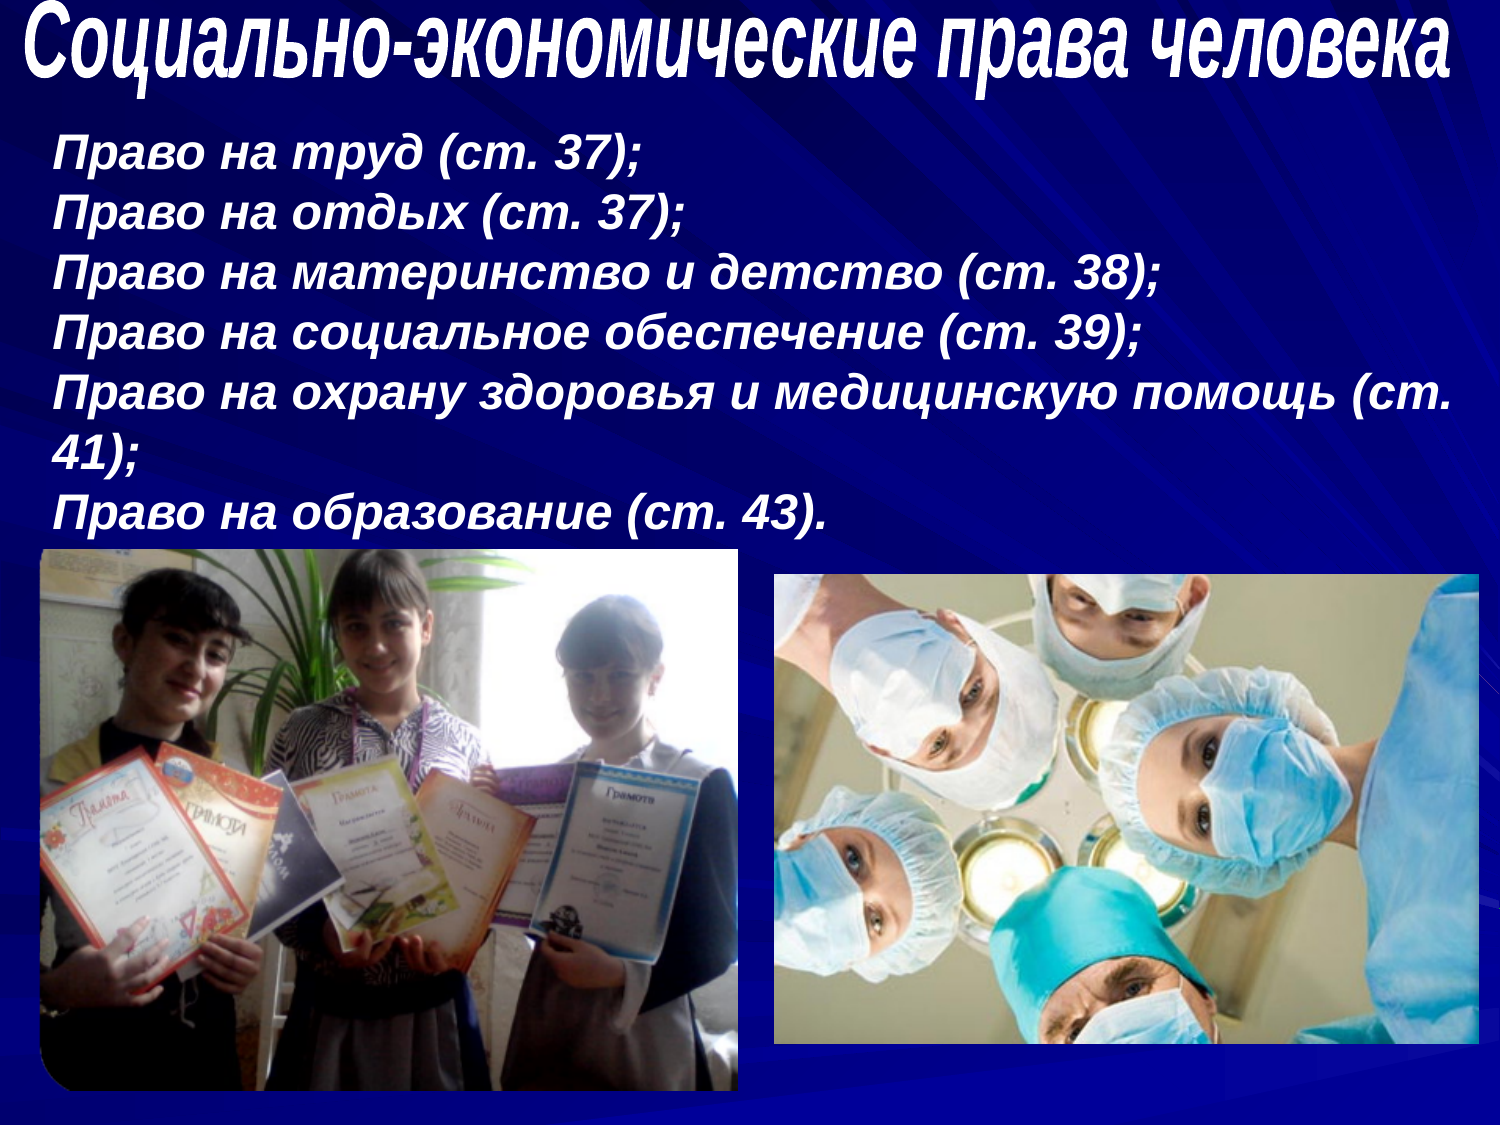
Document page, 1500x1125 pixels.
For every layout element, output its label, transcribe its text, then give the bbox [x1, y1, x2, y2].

picture [37, 549, 738, 1091]
text_box Право на труд (ст. 37); Право на отдых (ст. 37); Право на материнство и детство (ст. 38); Право на социальное обеспечение (ст. 39); Право на охрану здоровья и медицинскую помощь (ст. 41); Право на образование (ст. 43). [37, 112, 1500, 548]
picture [774, 574, 1479, 1044]
